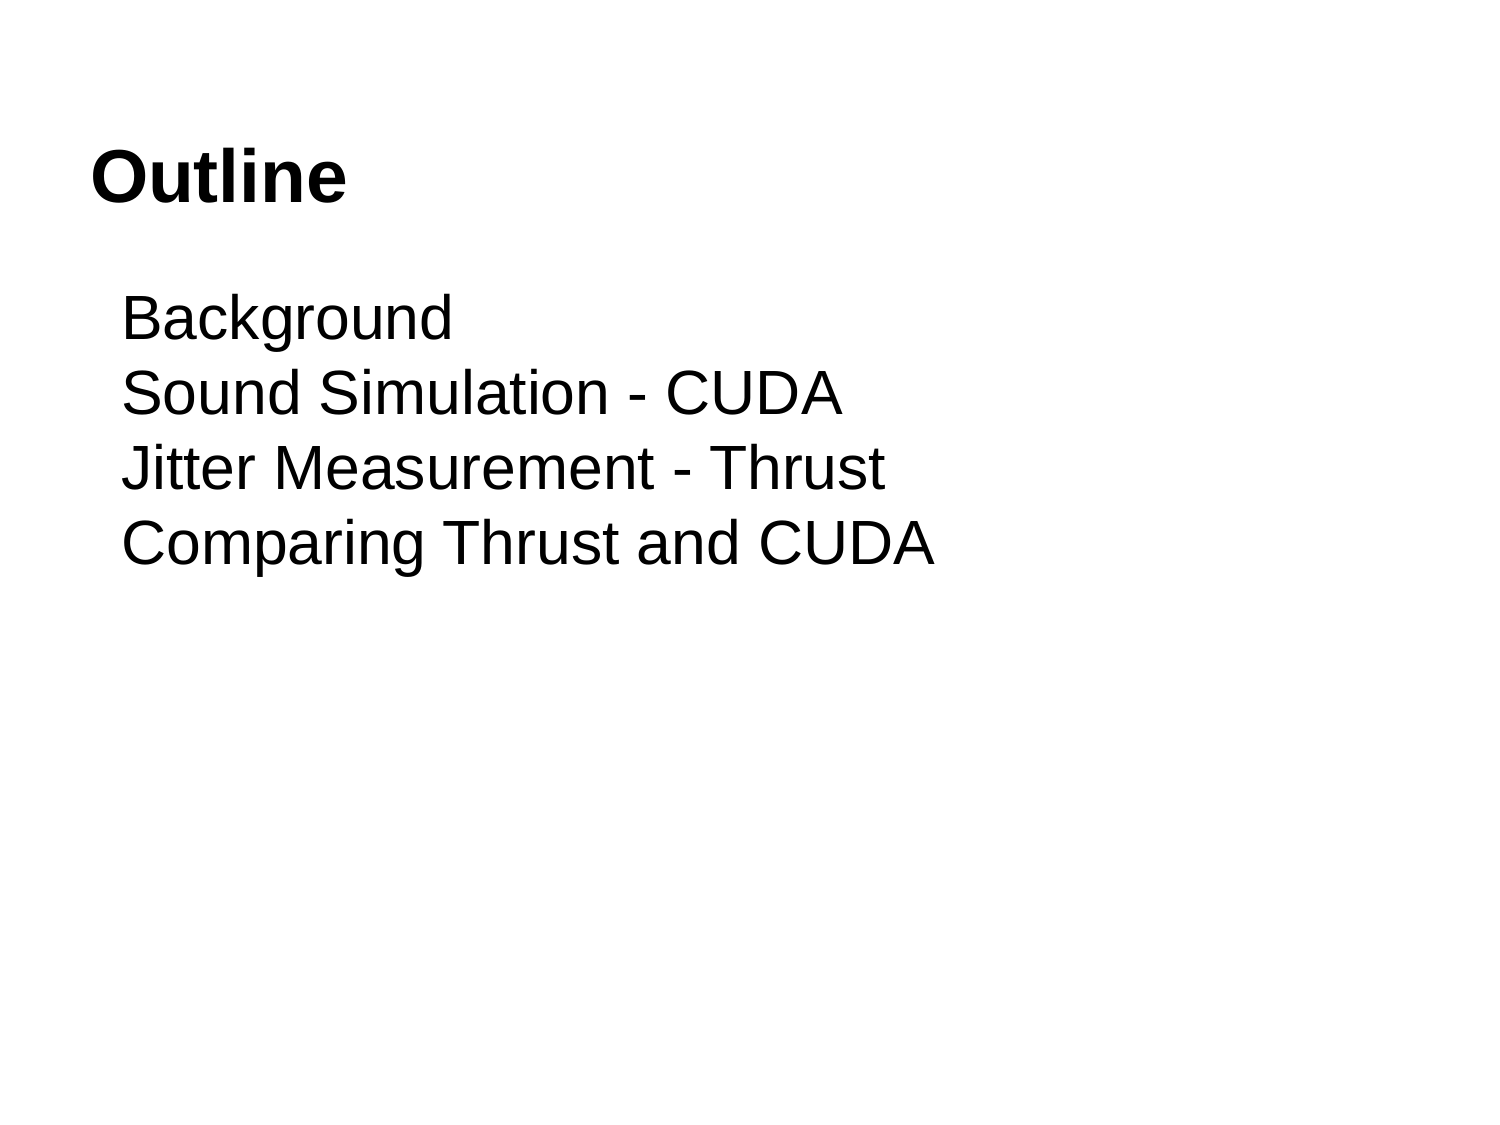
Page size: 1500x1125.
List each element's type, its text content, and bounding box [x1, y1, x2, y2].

title Outline [75, 45, 1425, 233]
list Background Sound Simulation - CUDA Jitter Measurement - Thrust Comparing Thrust and CUDA [75, 262, 1425, 1078]
